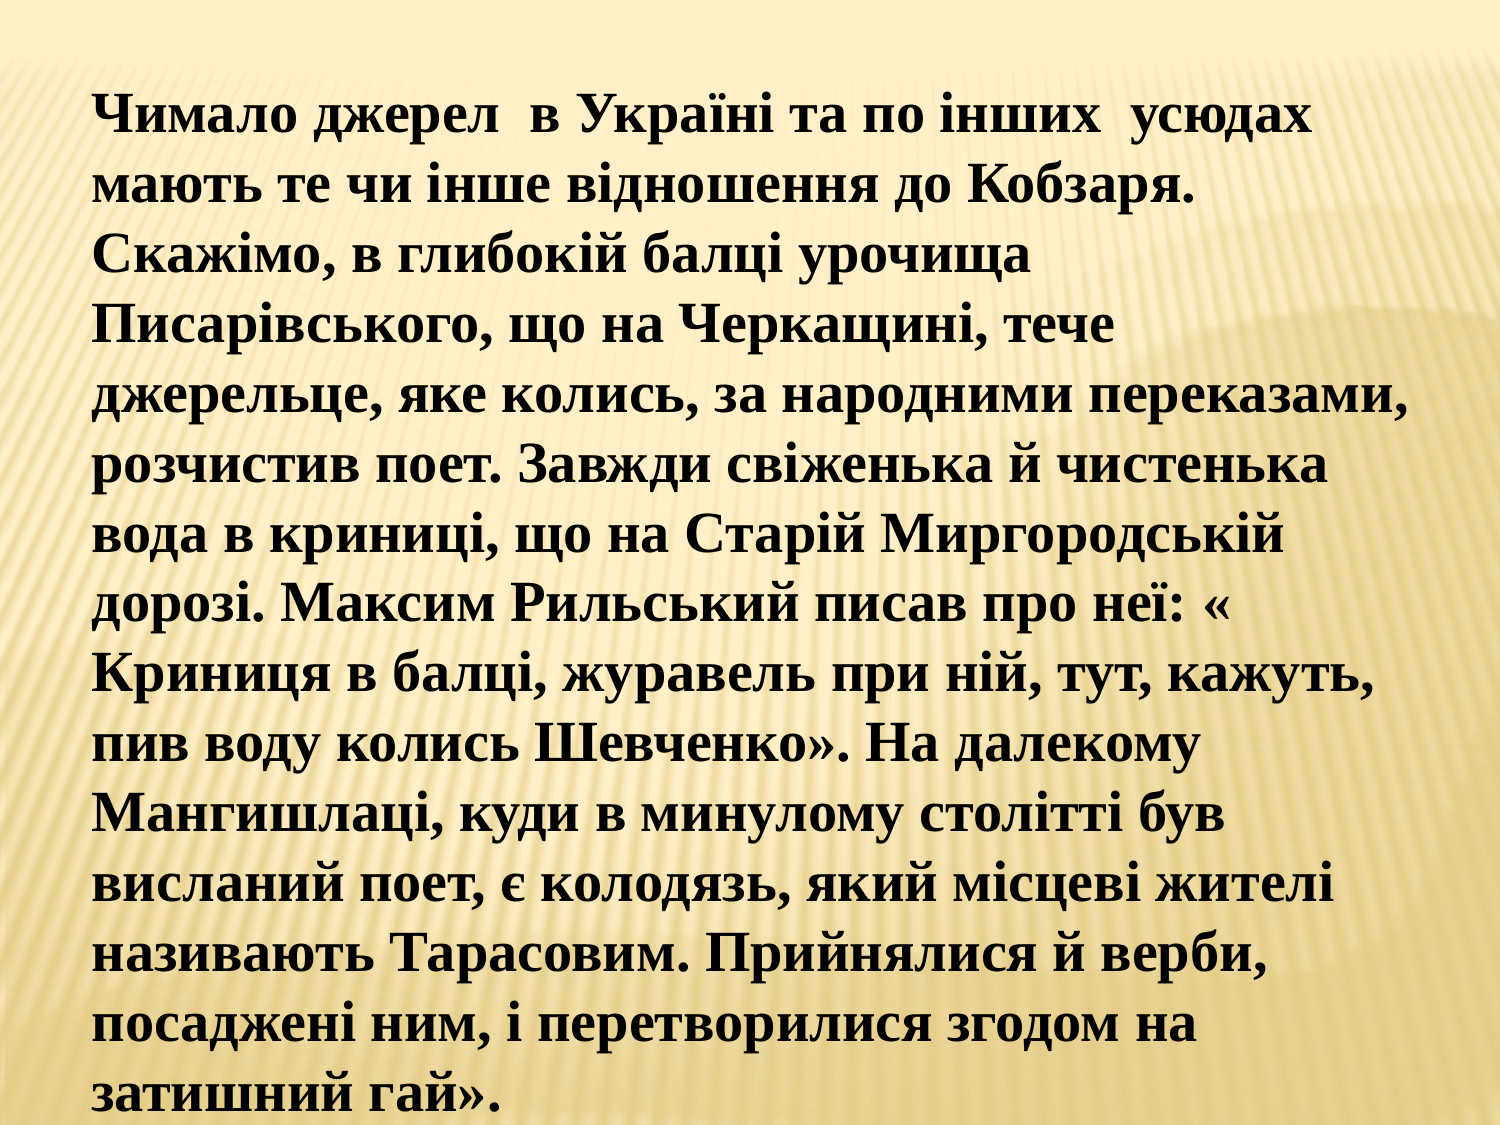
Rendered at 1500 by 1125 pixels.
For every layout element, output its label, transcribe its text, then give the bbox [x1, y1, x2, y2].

text_box Чимало джерел в Україні та по інших усюдах мають те чи інше відношення до Кобзаря. Скажімо, в глибокій балці урочища Писарівського, що на Черкащині, тече джерельце, яке колись, за народними переказами, розчистив поет. Завжди свіженька й чистенька вода в криниці, що на Старій Миргородській дорозі. Максим Рильський писав про неї: « Криниця в балці, журавель при ній, тут, кажуть, пив воду колись Шевченко». На далекому Мангишлаці, куди в минулому столітті був висланий поет, є колодязь, який місцеві жителі називають Тарасовим. Прийнялися й верби, посаджені ним, і перетворилися згодом на затишний гай». [76, 66, 1447, 1125]
